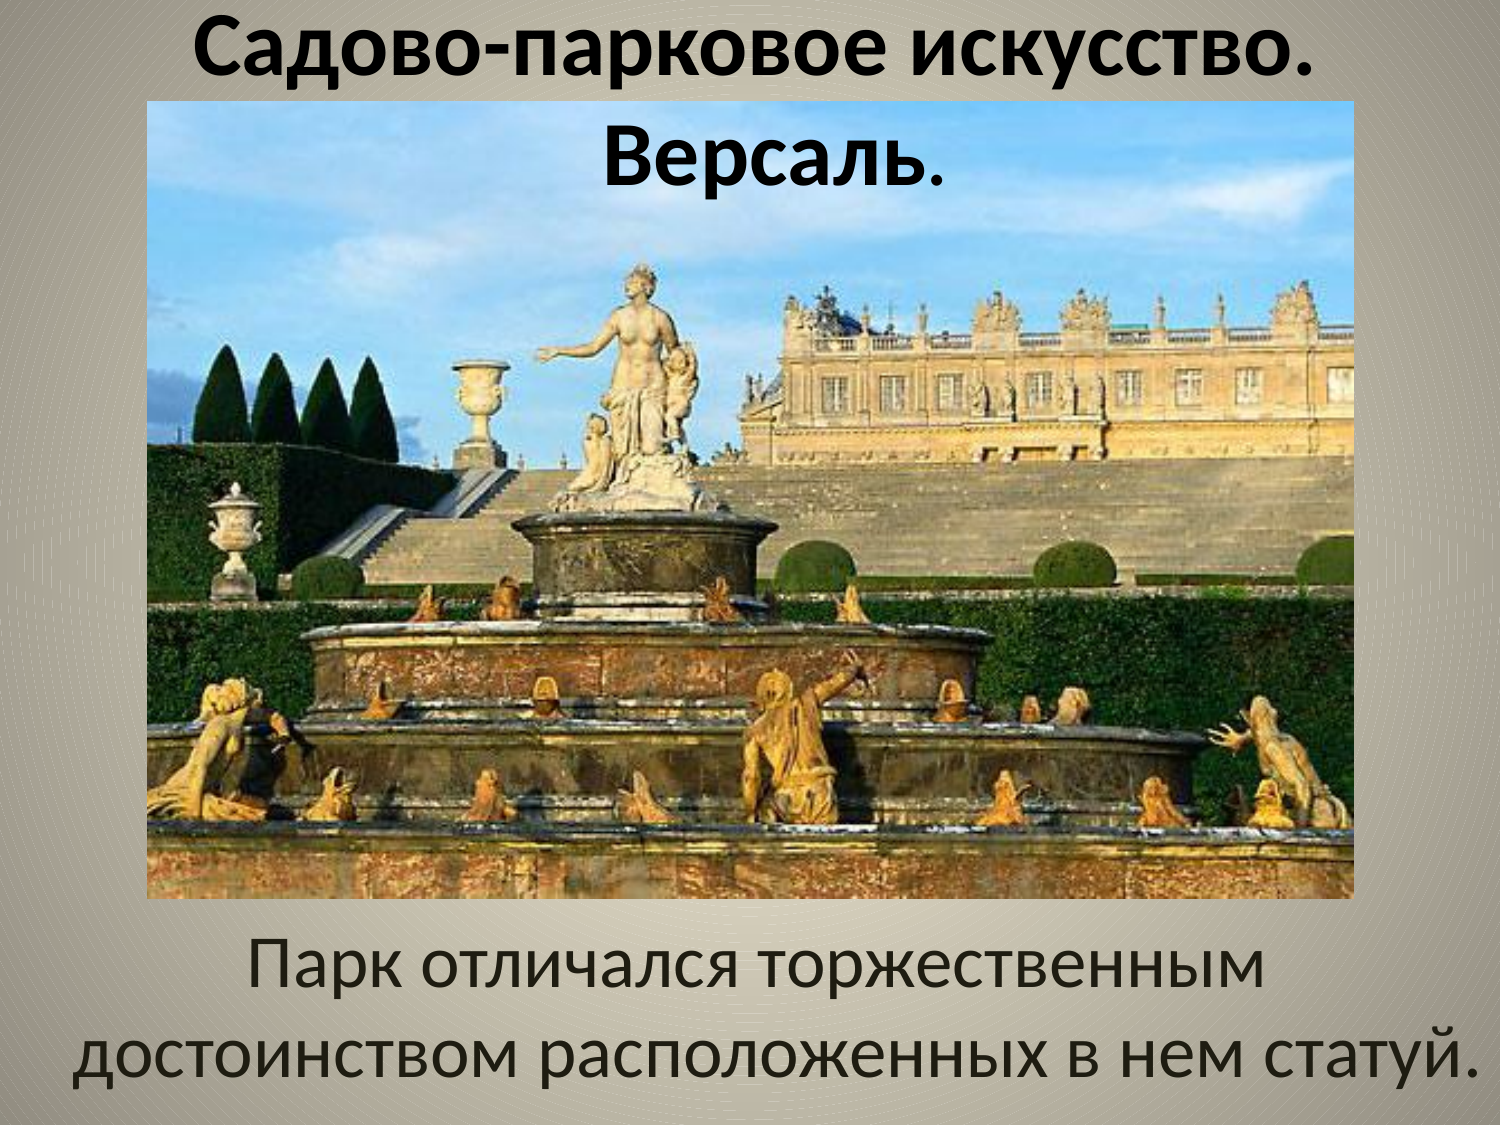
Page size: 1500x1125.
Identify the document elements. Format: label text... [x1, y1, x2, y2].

title Садово-парковое искусство. Версаль. [0, 0, 1500, 188]
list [147, 101, 1354, 900]
list Парк отличался торжественным достоинством расположенных в нем статуй. [0, 905, 1500, 1078]
